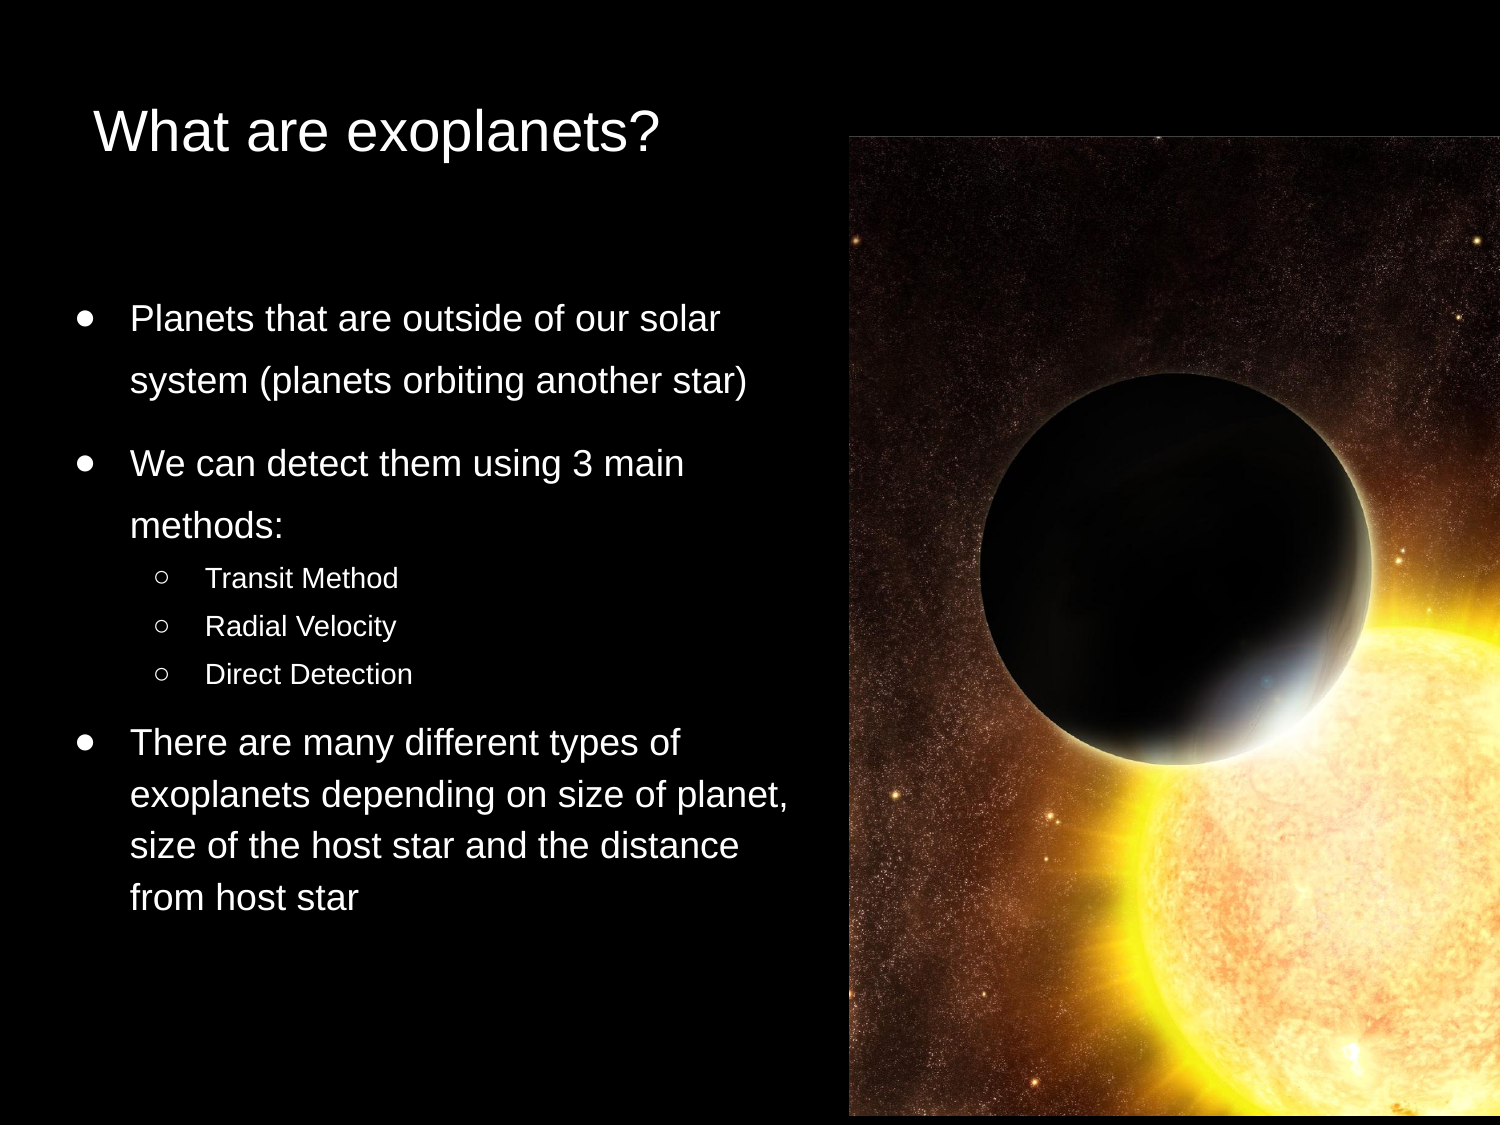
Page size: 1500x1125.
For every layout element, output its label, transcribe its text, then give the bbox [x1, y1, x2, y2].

text_box What are exoplanets? [78, 45, 1421, 196]
text_box Planets that are outside of our solar system (planets orbiting another star) We can detect them using 3 main methods: Transit Method Radial Velocity Direct Detection There are many different types of exoplanets depending on size of planet, size of the host star and the distance from host star [40, 255, 835, 940]
picture [684, 138, 1500, 1116]
